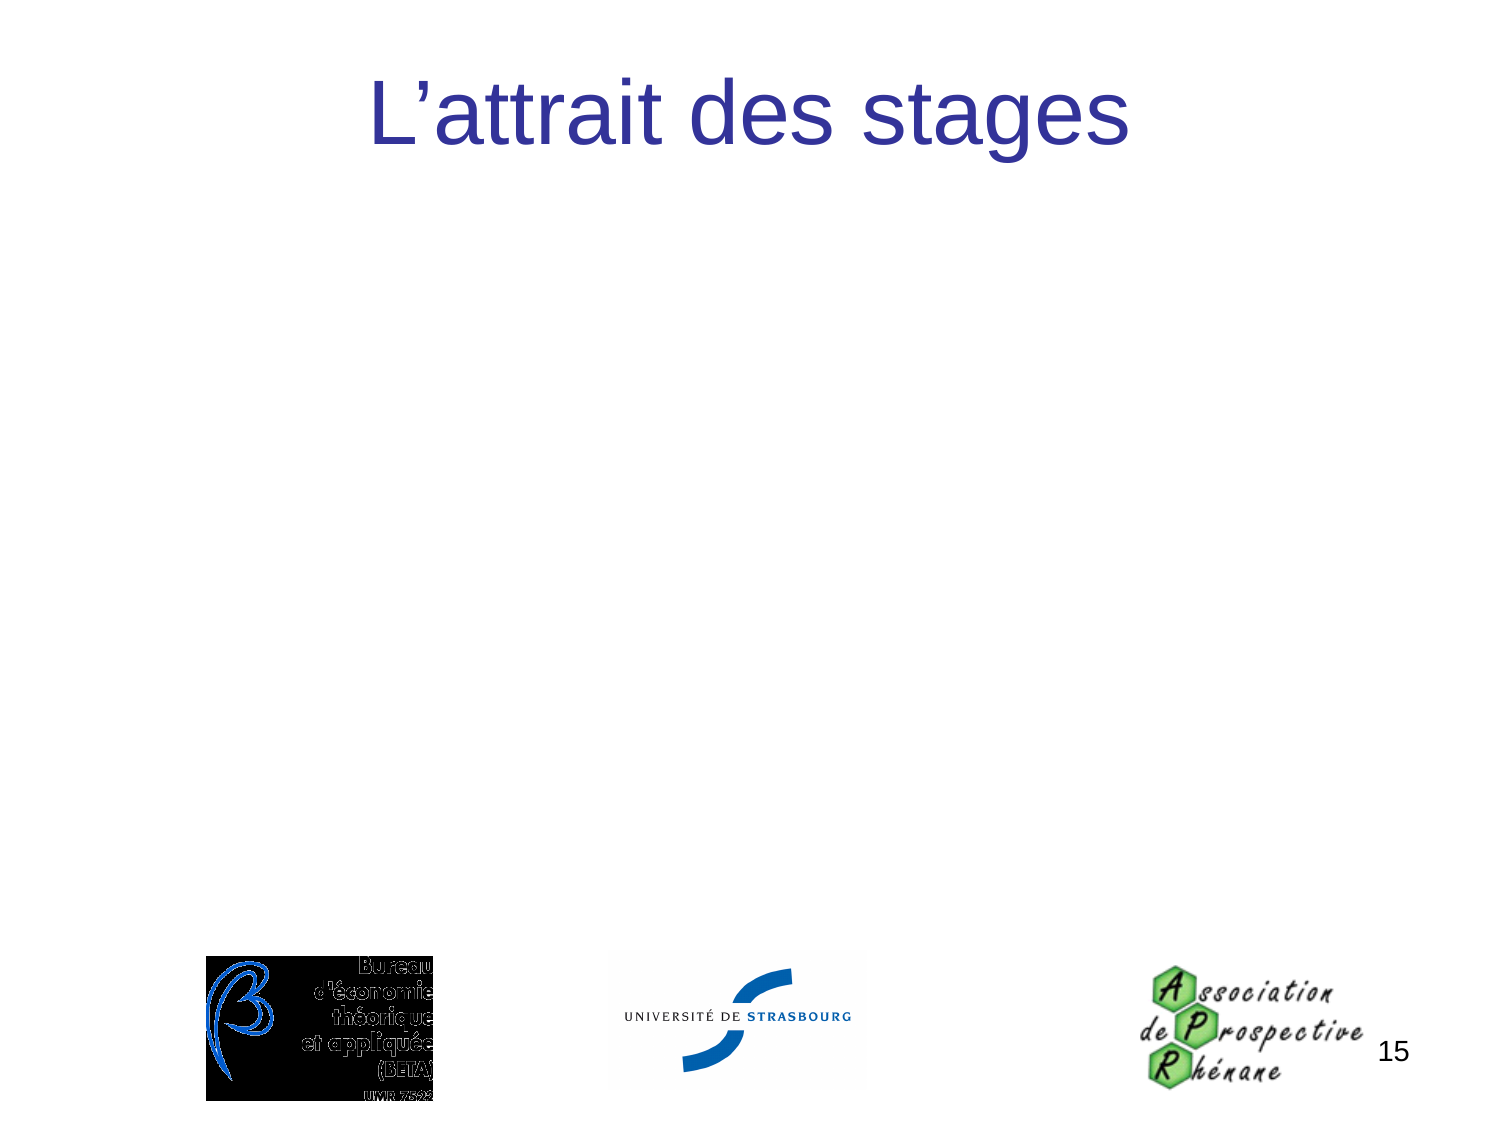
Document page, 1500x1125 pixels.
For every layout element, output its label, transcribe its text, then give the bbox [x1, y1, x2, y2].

slide_number 15 [1074, 1024, 1426, 1103]
title L’attrait des stages [75, 45, 1425, 233]
